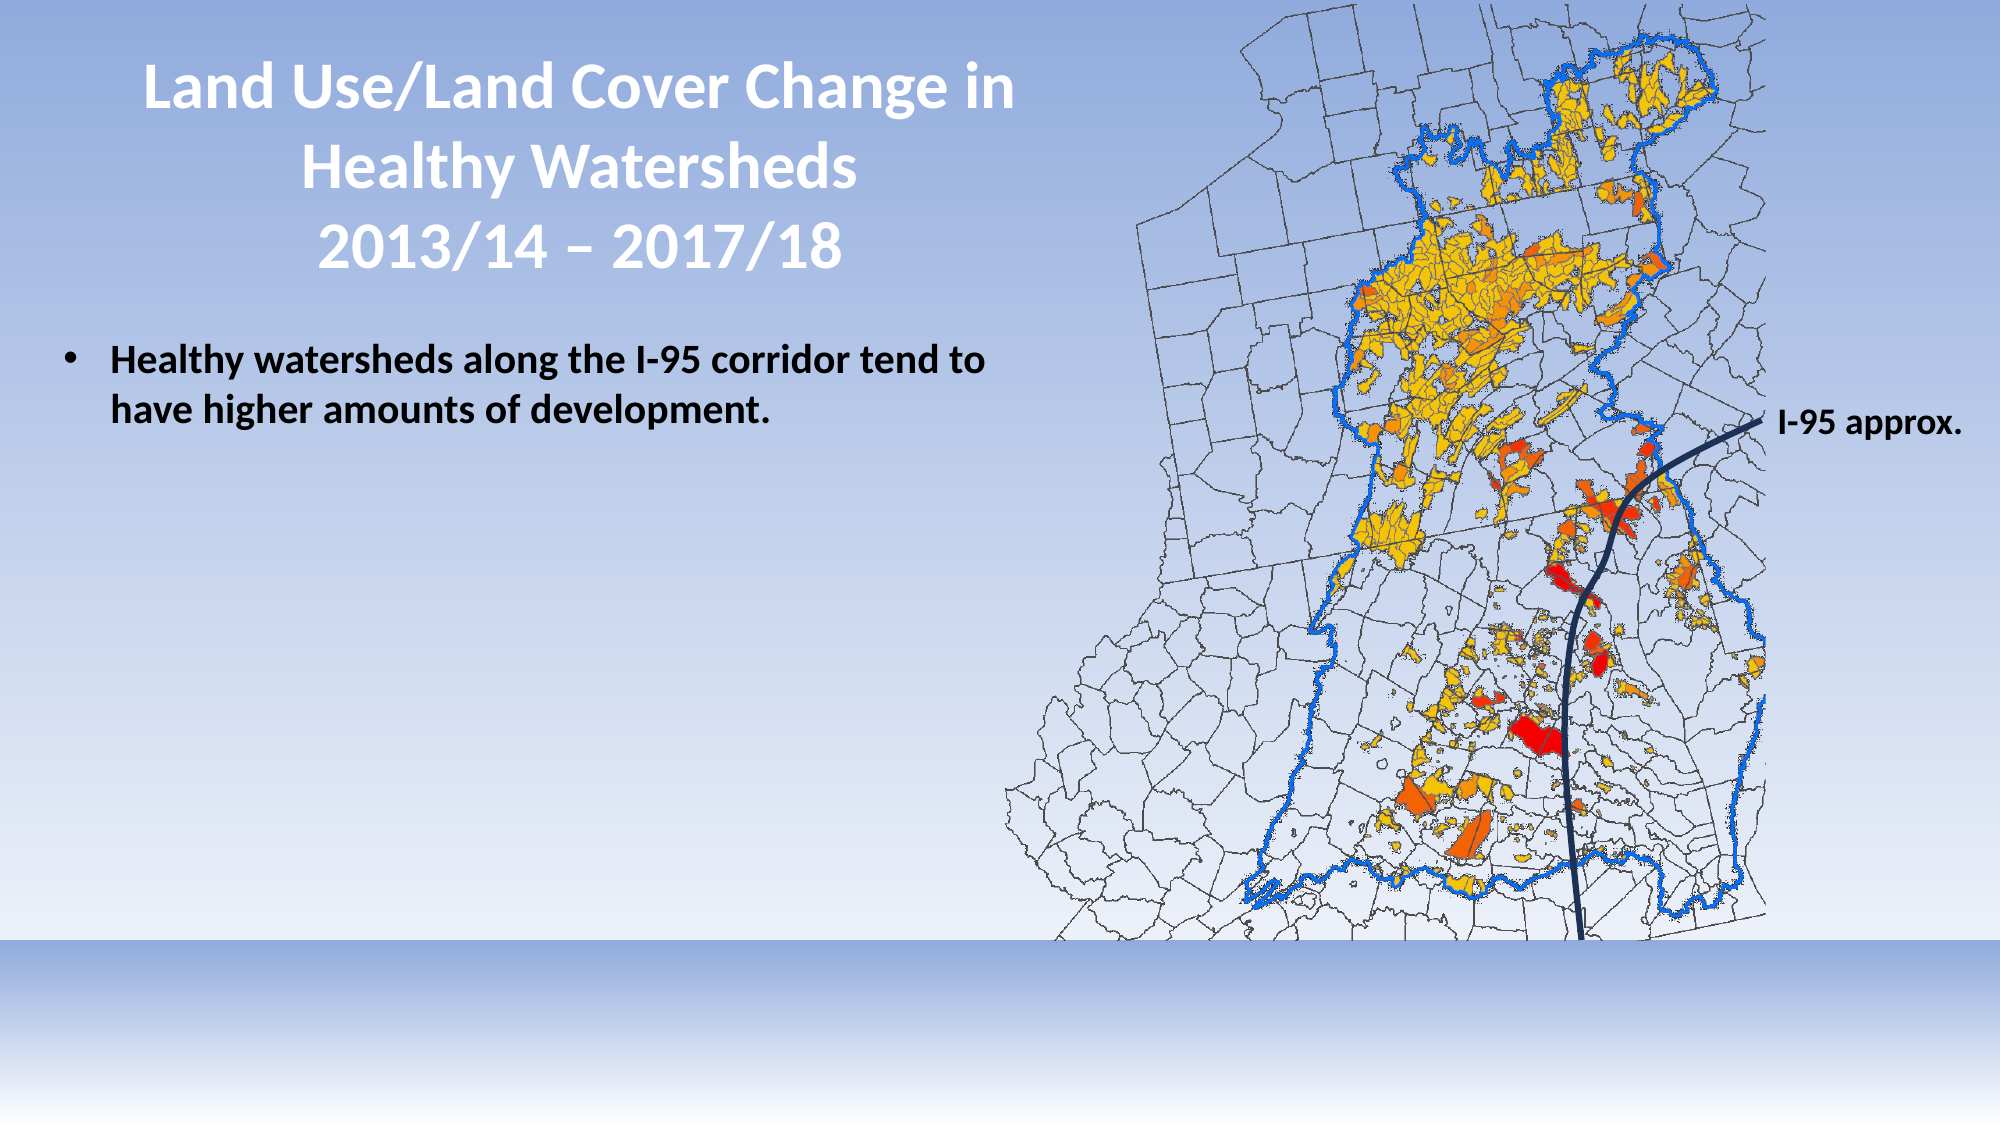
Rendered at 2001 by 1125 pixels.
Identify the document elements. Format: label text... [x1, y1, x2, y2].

text_box Healthy watersheds along the I-95 corridor tend to have higher amounts of development. [48, 324, 954, 440]
picture [954, 4, 1766, 941]
text_box [0, 940, 2000, 1125]
text_box I-95 approx. [1766, 389, 1979, 450]
text_box Land Use/Land Cover Change in Healthy Watersheds 2013/14 – 2017/18 [128, 34, 954, 290]
